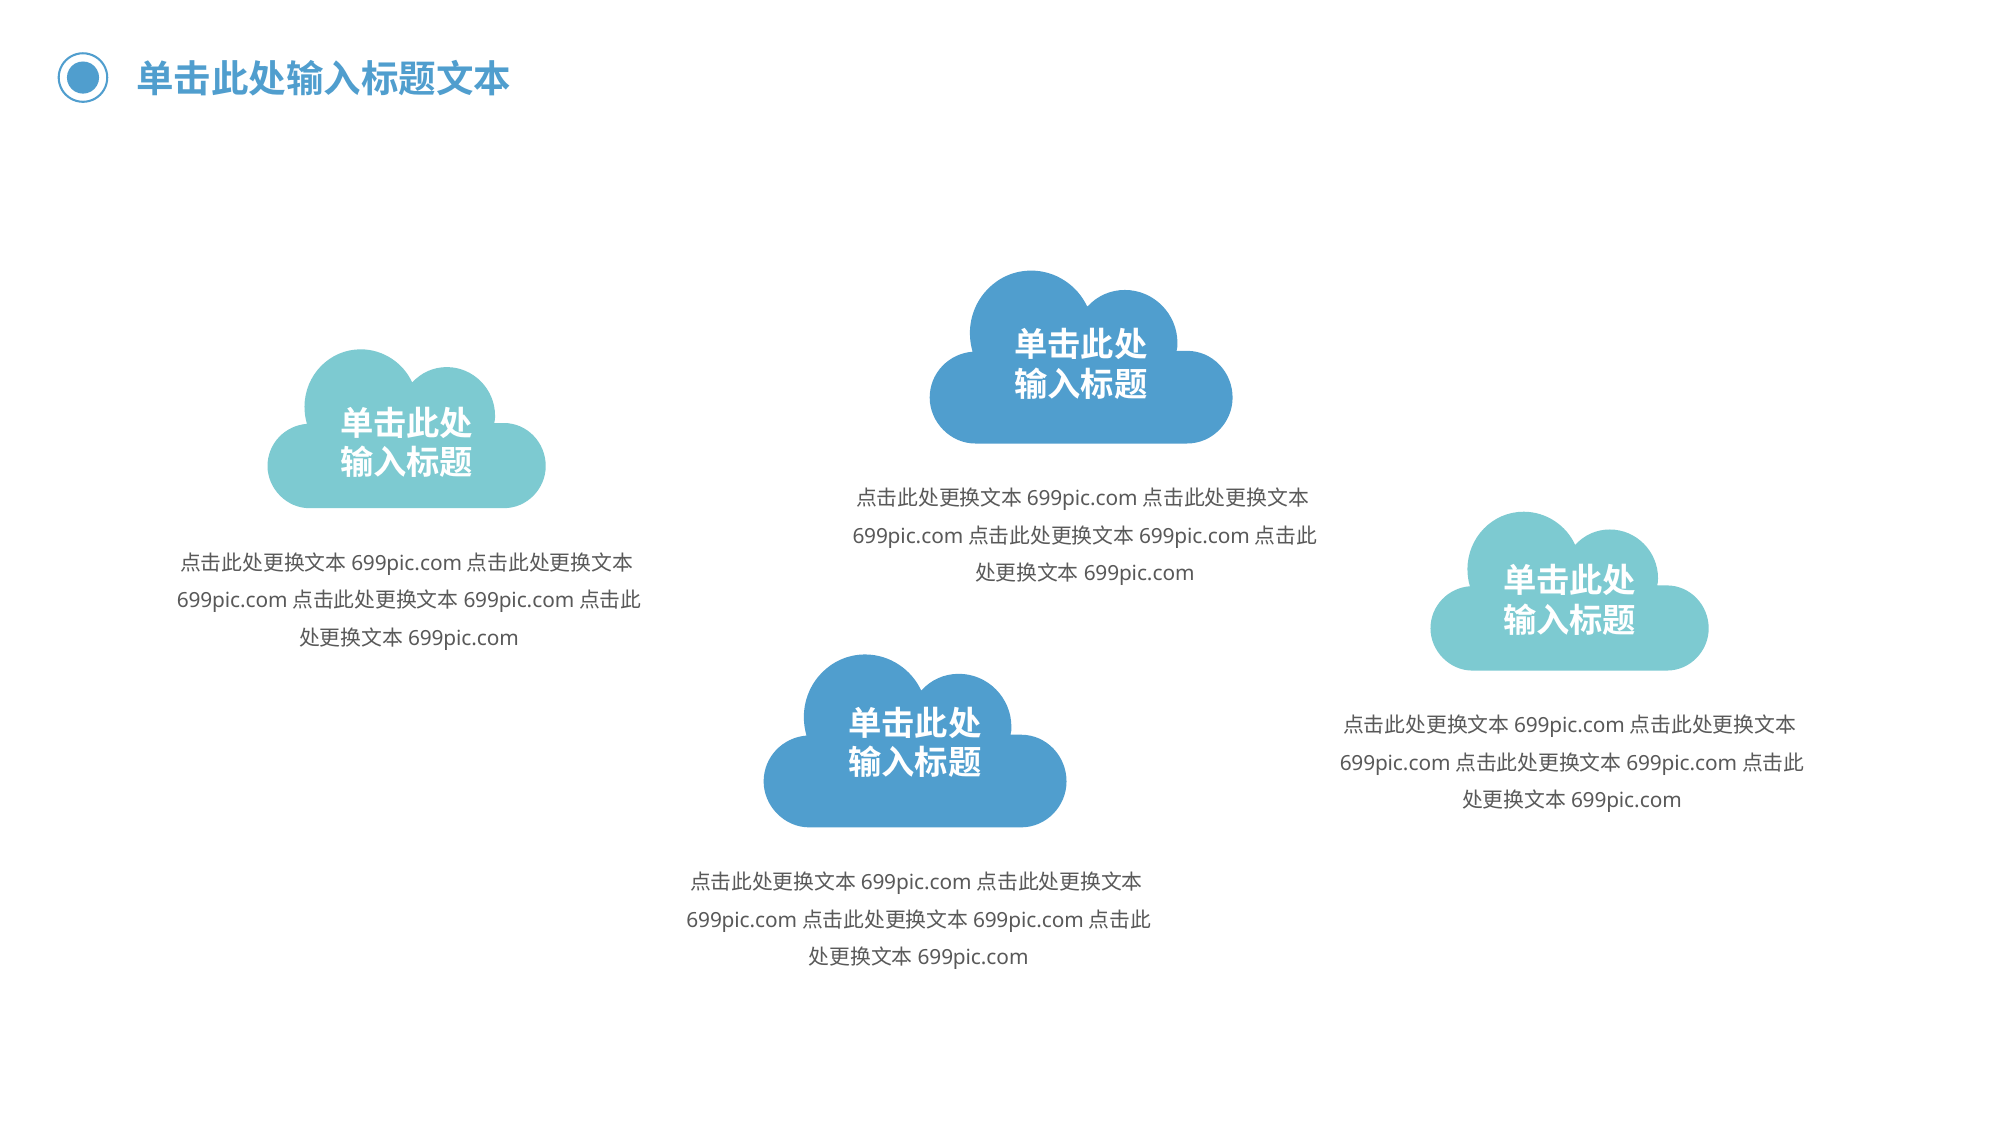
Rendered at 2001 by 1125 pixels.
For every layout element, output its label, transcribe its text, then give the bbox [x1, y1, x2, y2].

text_box 单击此处 输入标题 [763, 654, 1067, 828]
text_box 点击此处更换文本699pic.com点击此处更换文本699pic.com点击此处更换文本699pic.com点击此处更换文本699pic.com [668, 849, 1170, 977]
text_box 单击此处 输入标题 [267, 349, 546, 509]
text_box 单击此处 输入标题 [1430, 511, 1709, 671]
text_box 点击此处更换文本699pic.com点击此处更换文本699pic.com点击此处更换文本699pic.com点击此处更换文本699pic.com [158, 529, 660, 657]
text_box 单击此处 输入标题 [929, 270, 1233, 444]
text_box 点击此处更换文本699pic.com点击此处更换文本699pic.com点击此处更换文本699pic.com点击此处更换文本699pic.com [834, 465, 1336, 593]
text_box 点击此处更换文本699pic.com点击此处更换文本699pic.com点击此处更换文本699pic.com点击此处更换文本699pic.com [1321, 692, 1823, 820]
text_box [58, 47, 529, 108]
